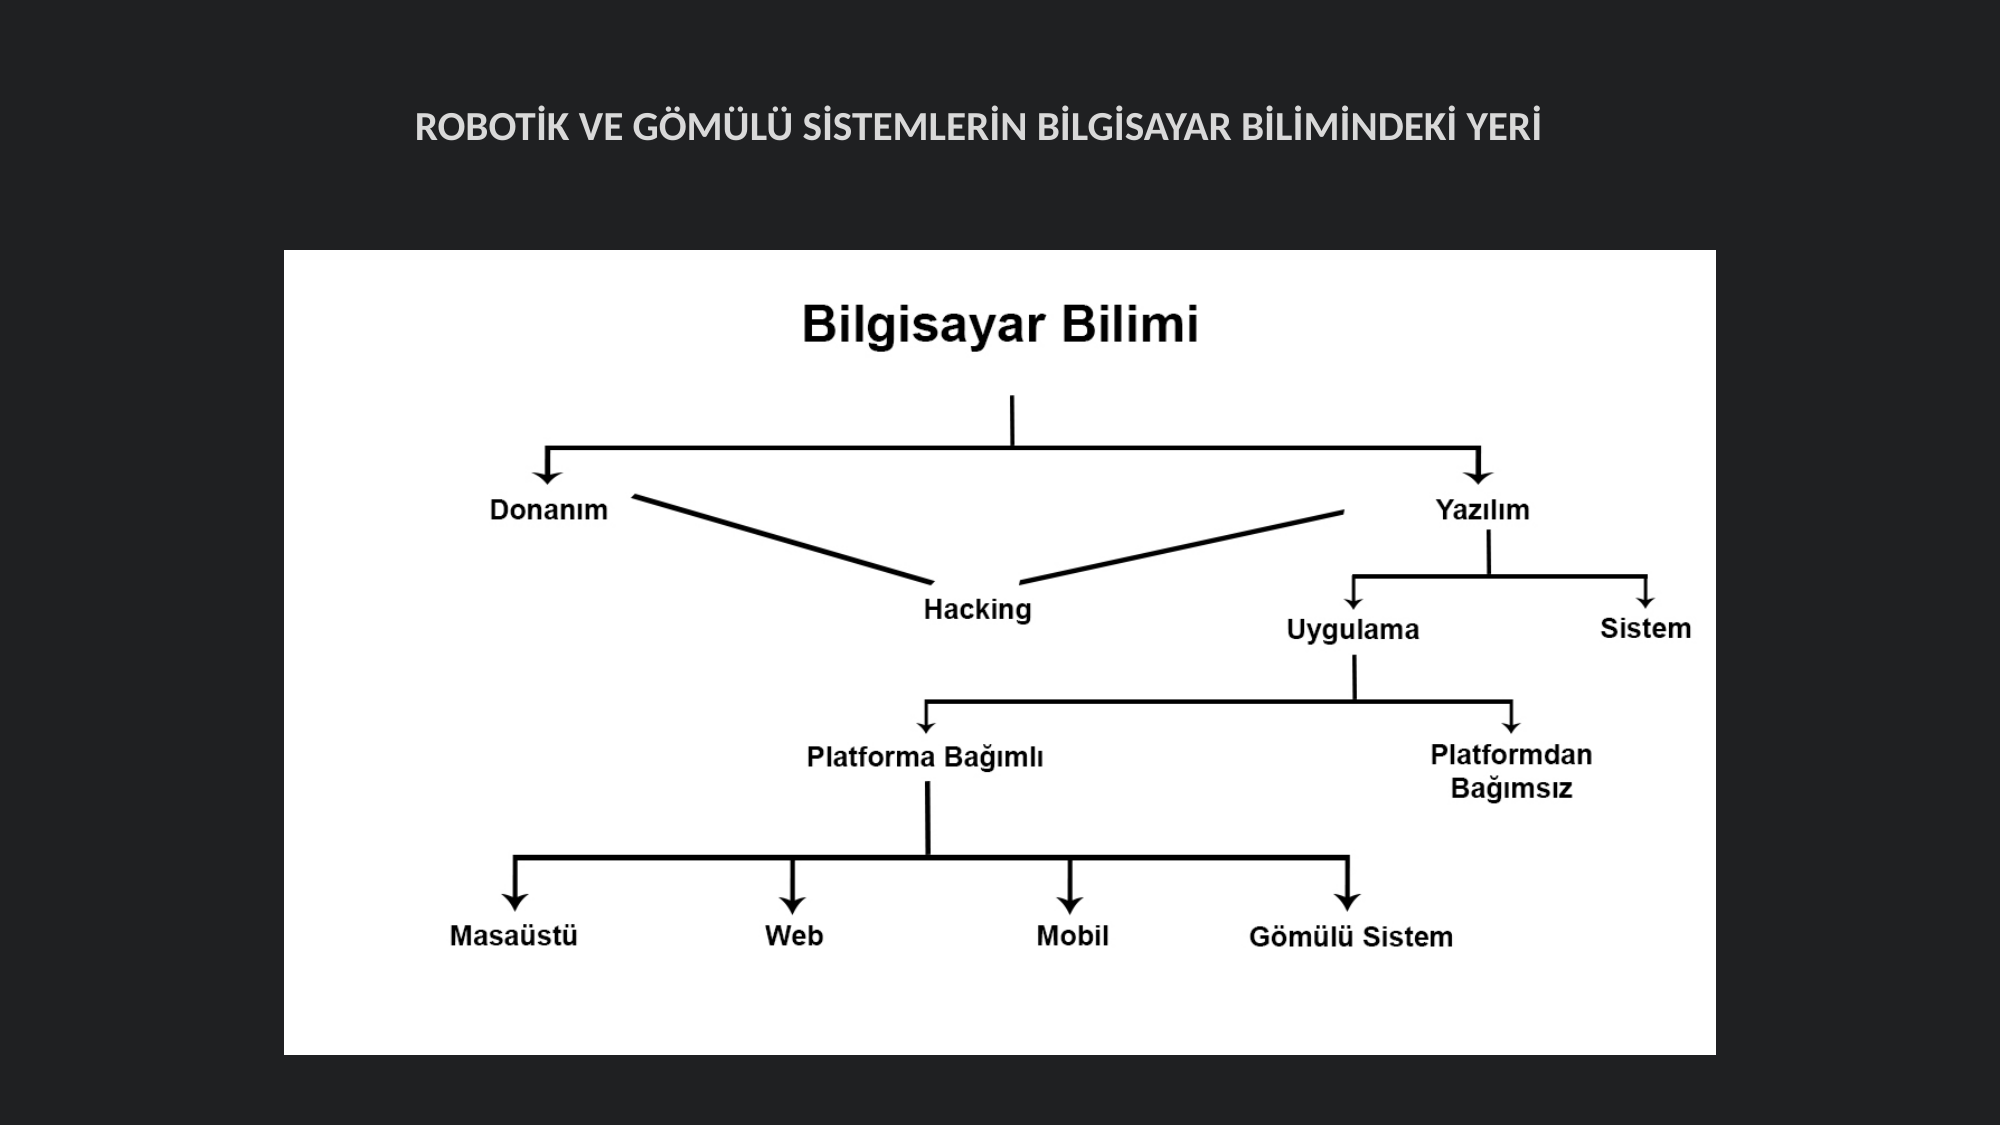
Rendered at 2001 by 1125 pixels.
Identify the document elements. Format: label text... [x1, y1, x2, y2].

picture [284, 250, 1716, 1055]
title ROBOTİK VE GÖMÜLÜ SİSTEMLERİN BİLGİSAYAR BİLİMİNDEKİ YERİ [54, 96, 1903, 158]
